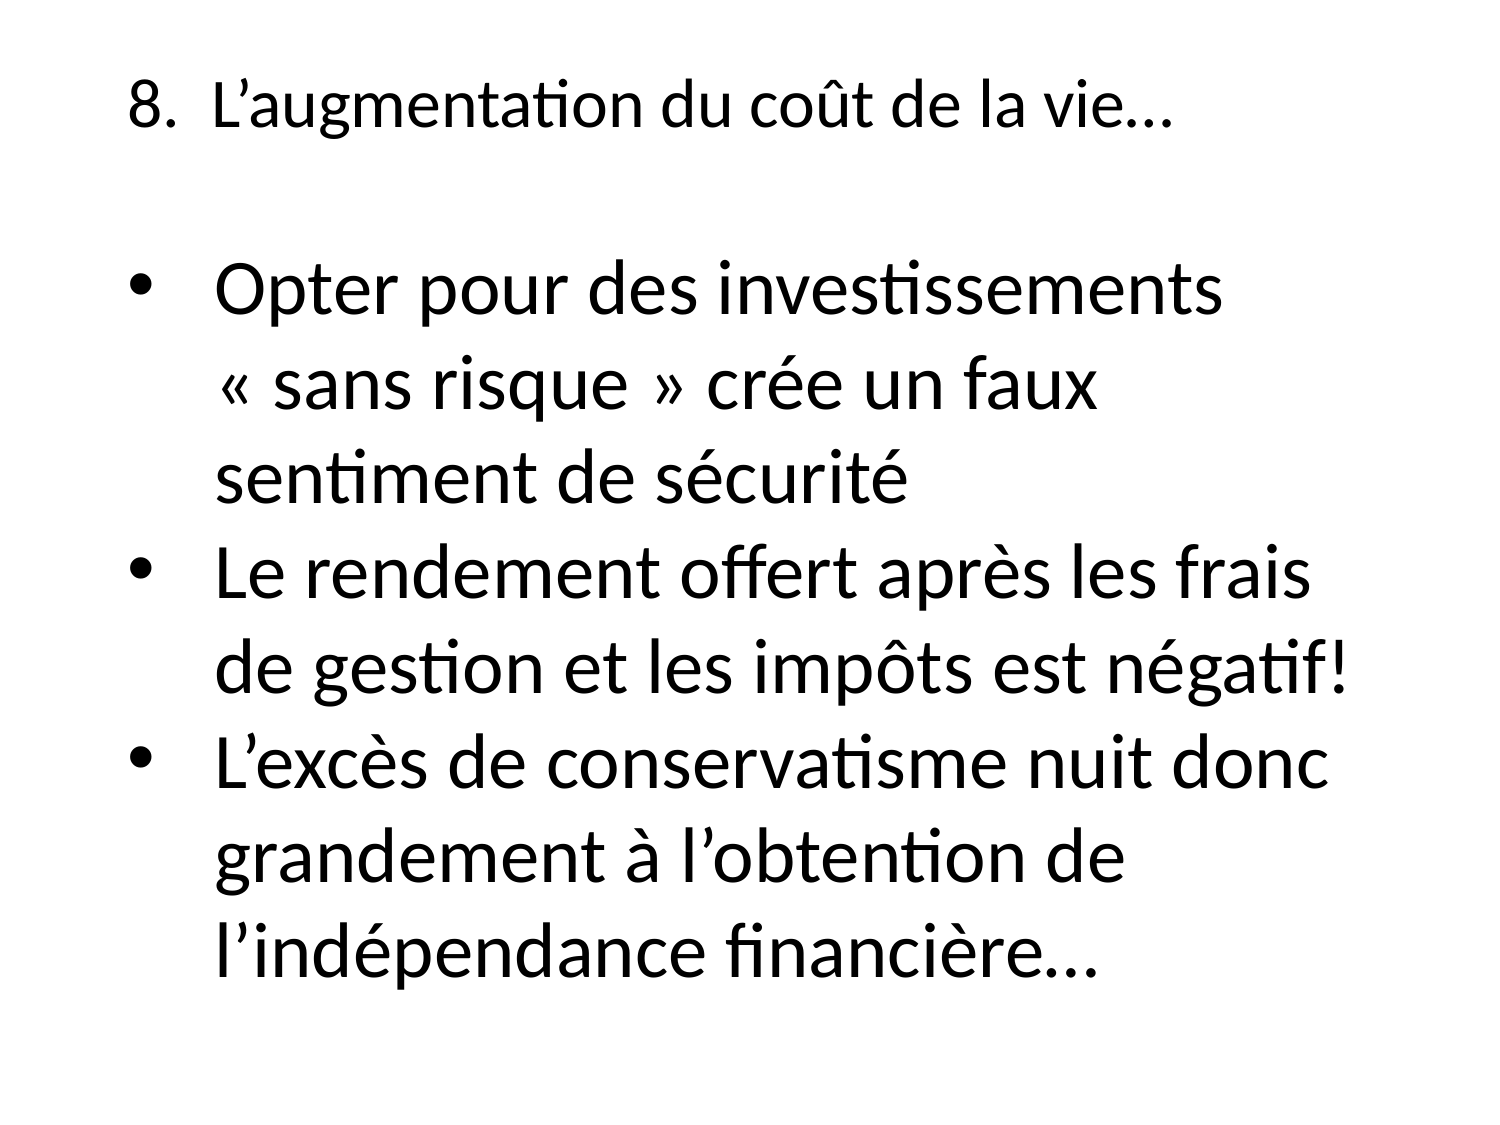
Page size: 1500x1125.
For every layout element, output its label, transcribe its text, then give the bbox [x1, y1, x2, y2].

text_box 8. L’augmentation du coût de la vie… Opter pour des investissements « sans risque » crée un faux sentiment de sécurité Le rendement offert après les frais de gestion et les impôts est négatif! L’excès de conservatisme nuit donc grandement à l’obtention de l’indépendance financière… [112, 49, 1388, 1088]
